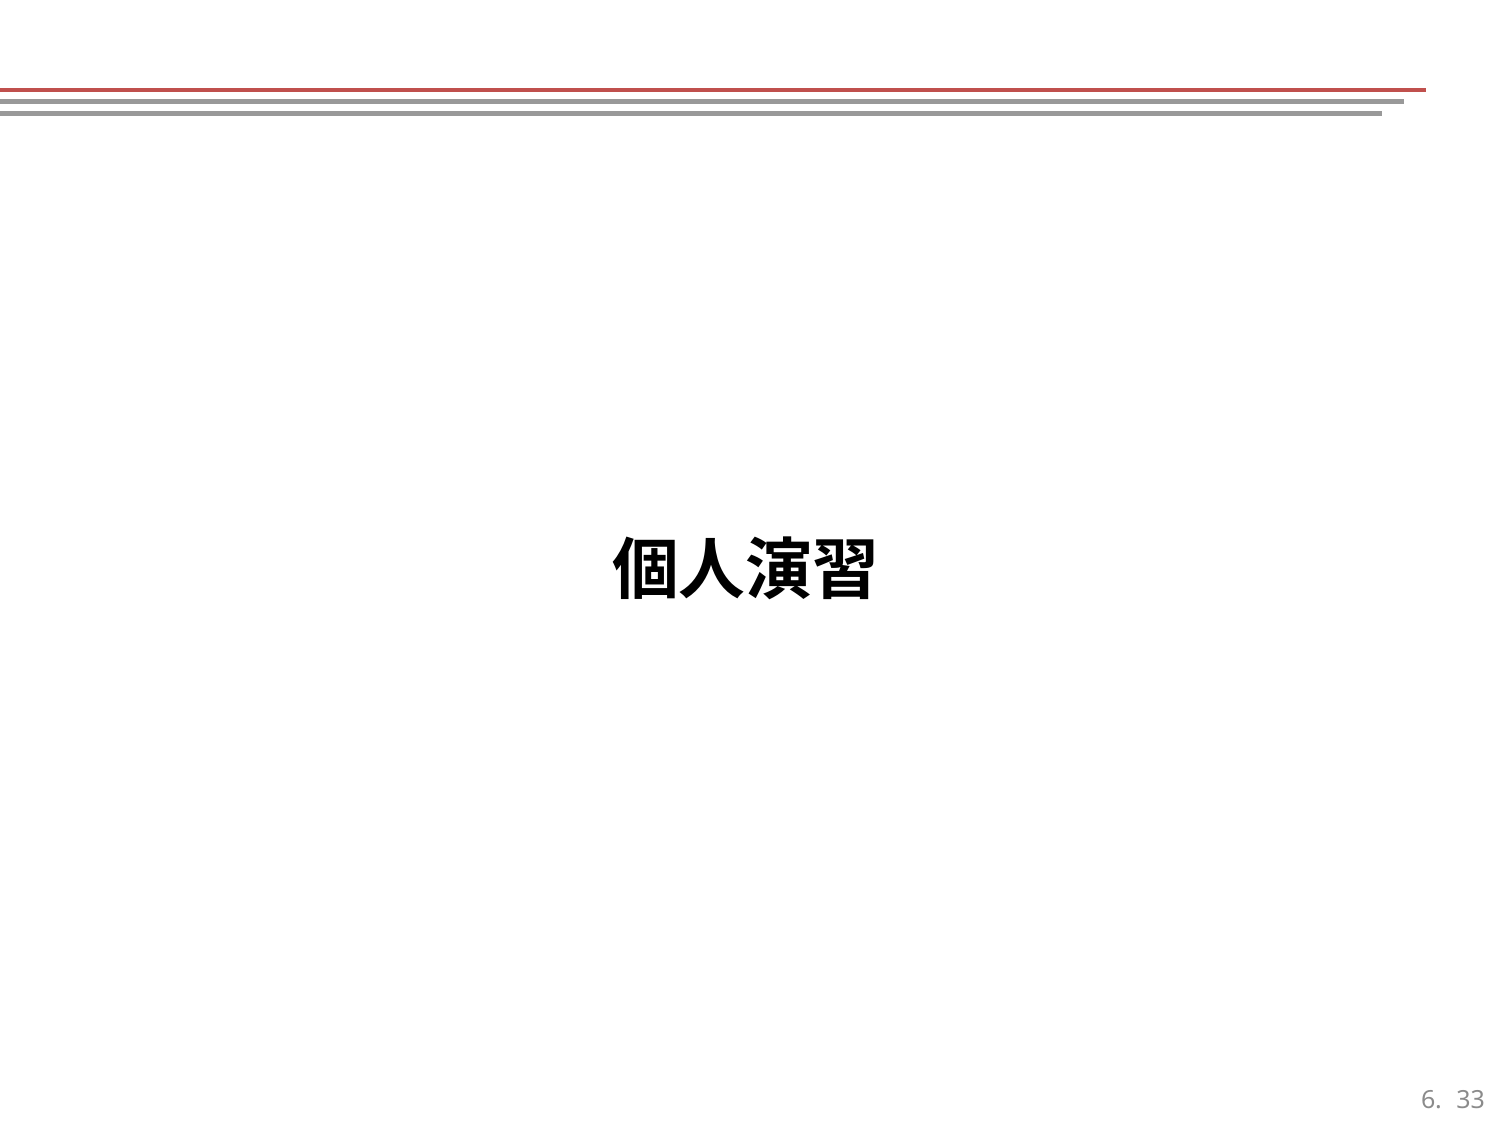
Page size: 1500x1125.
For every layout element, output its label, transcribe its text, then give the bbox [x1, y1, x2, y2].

slide_number 32 [1381, 1065, 1500, 1125]
text_box 個人演習 [27, 517, 1464, 616]
